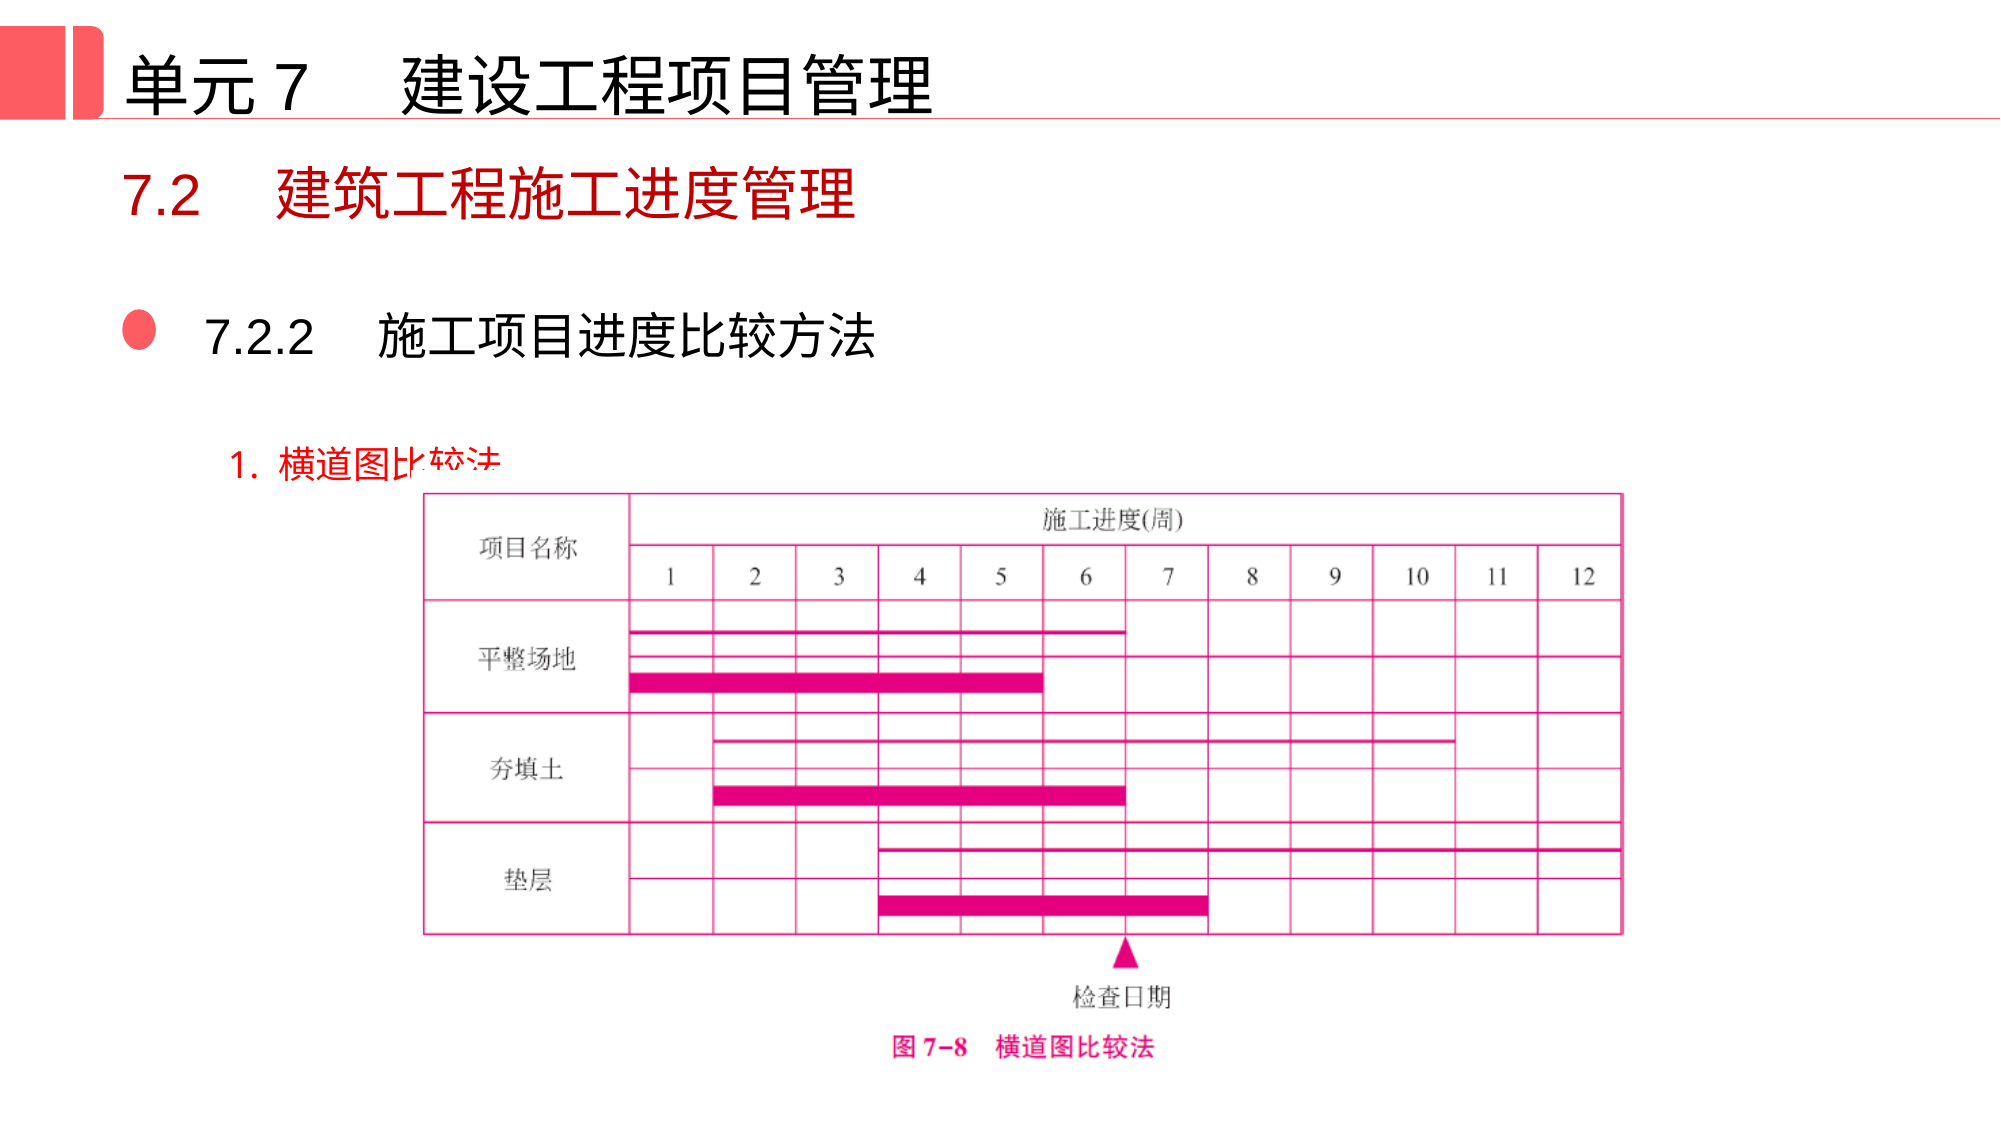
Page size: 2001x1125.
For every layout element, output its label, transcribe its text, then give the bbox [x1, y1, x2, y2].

list 单元7 建设工程项目管理 [108, 12, 1891, 248]
text_box 7.2 建筑工程施工进度管理 [106, 149, 872, 235]
text_box 7.2.2 施工项目进度比较方法 [189, 297, 1177, 372]
picture [411, 470, 1646, 1067]
text_box [122, 309, 156, 350]
text_box 1. 横道图比较法 [154, 410, 1755, 629]
